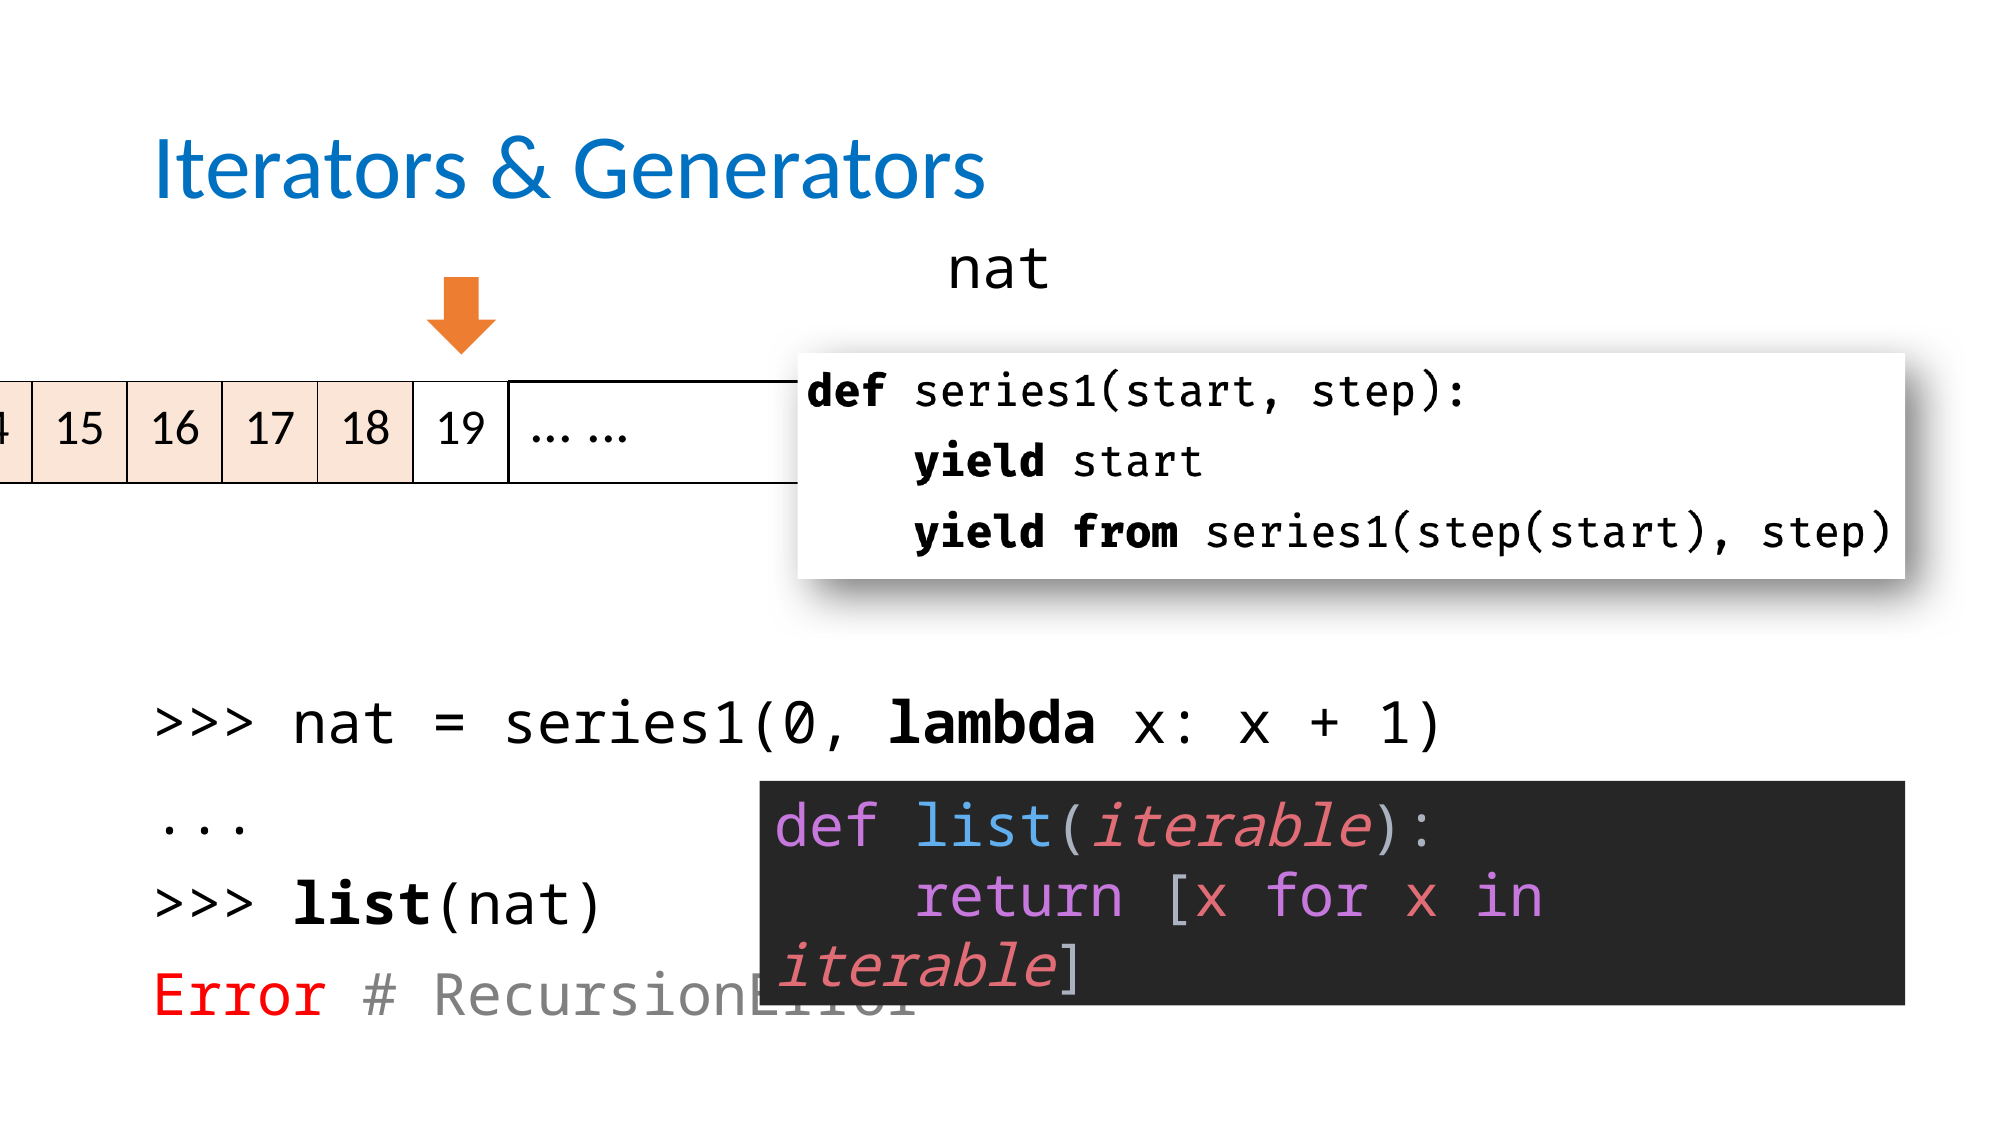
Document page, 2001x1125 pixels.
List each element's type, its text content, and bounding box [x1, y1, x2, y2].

table_header 14 [0, 382, 31, 482]
table_header 16 [128, 382, 221, 482]
table_header 15 [33, 382, 126, 482]
text_box ... ... [514, 376, 646, 462]
text_box [426, 277, 497, 355]
title Iterators & Generators [137, 59, 1863, 278]
text_box [508, 380, 784, 484]
table_header 17 [223, 382, 317, 482]
picture [797, 353, 1906, 579]
table_header 19 [414, 382, 507, 482]
text_box >>> nat = series1(0, lambda x: x + 1) ... >>> list(nat) Error # RecursionError [137, 677, 1863, 1066]
table_header 18 [318, 382, 412, 482]
text_box def list(iterable): return [x for x in iterable] [759, 780, 1906, 1006]
text_box nat [932, 222, 1068, 308]
